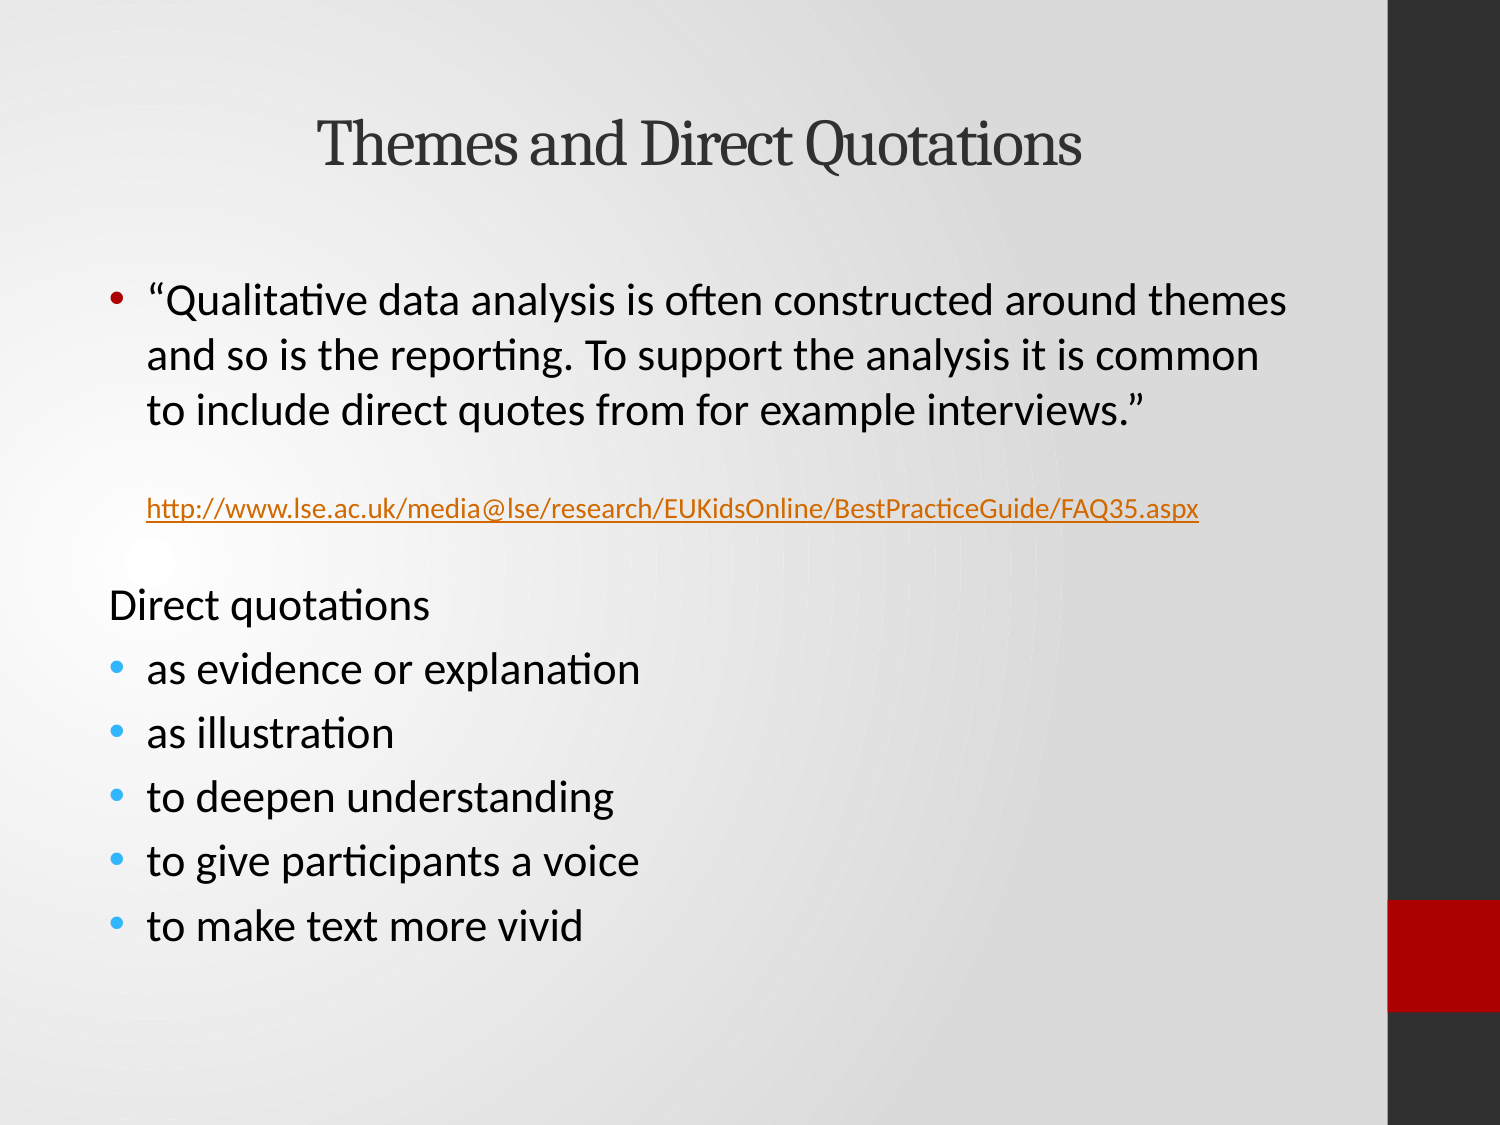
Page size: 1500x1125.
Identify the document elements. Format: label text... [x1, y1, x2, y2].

list “Qualitative data analysis is often constructed around themes and so is the reporting. To support the analysis it is common to include direct quotes from for example interviews.” http://www.lse.ac.uk/media@lse/research/EUKidsOnline/BestPracticeGuide/FAQ35.aspx Direct quotations as evidence or explanation as illustration to deepen understanding to give participants a voice to make text more vivid [75, 262, 1325, 1050]
title Themes and Direct Quotations [75, 45, 1325, 233]
